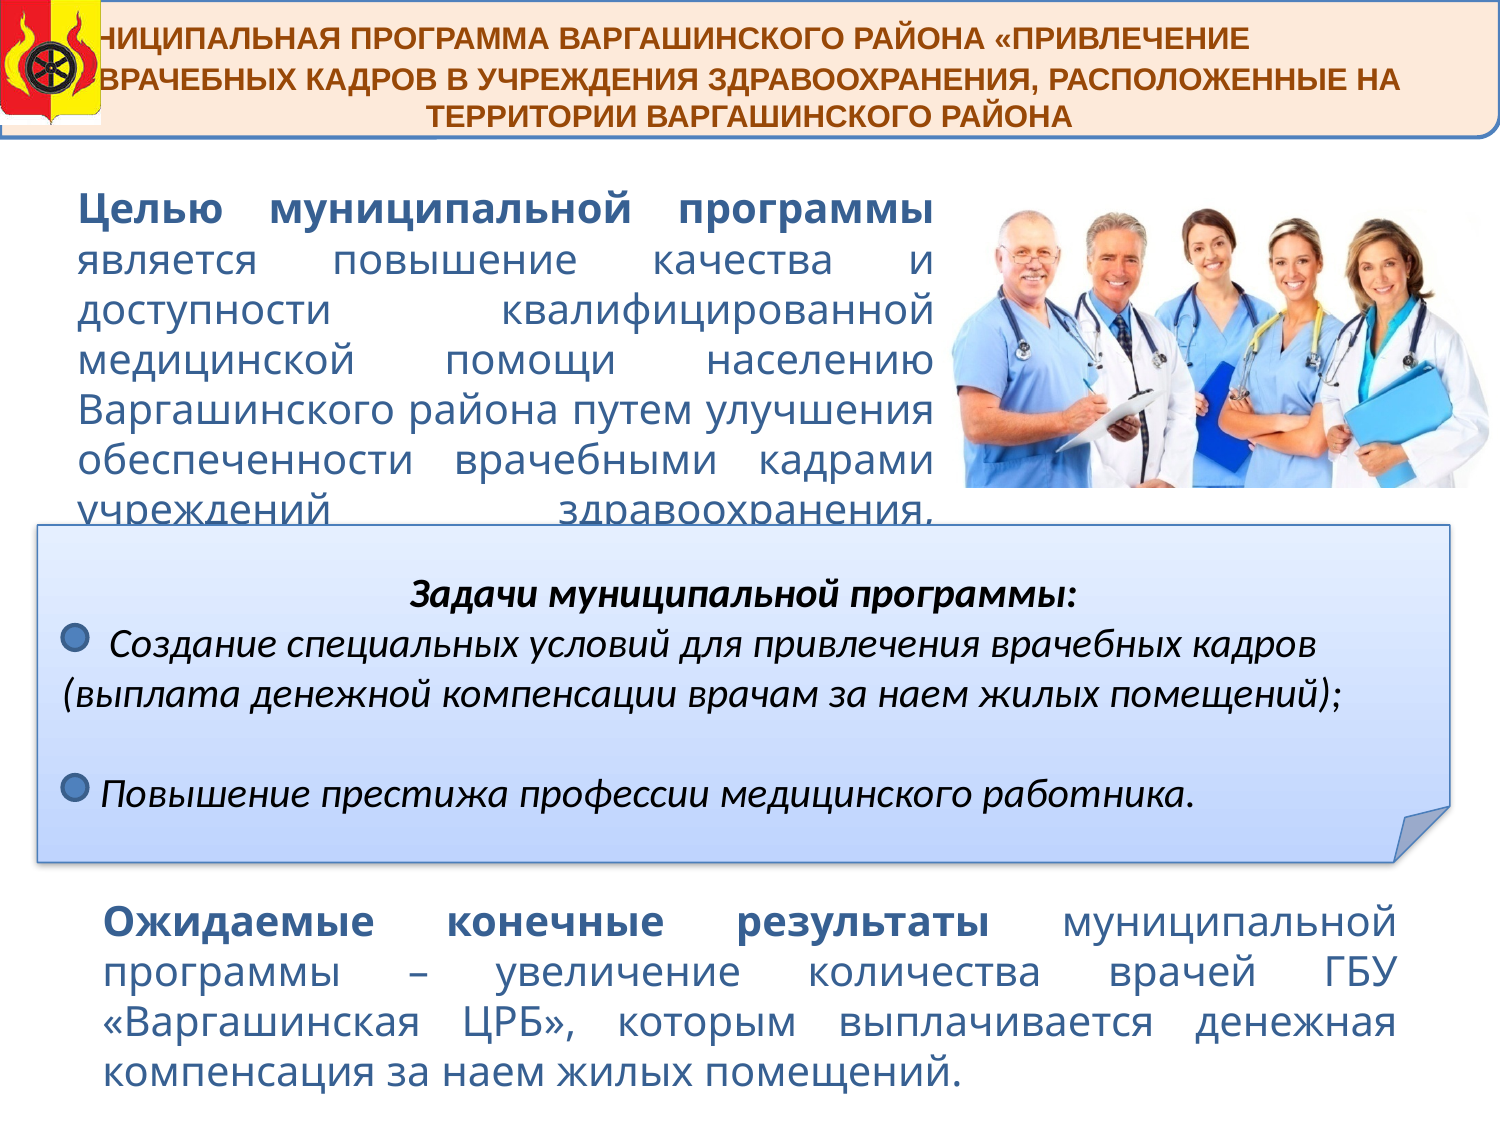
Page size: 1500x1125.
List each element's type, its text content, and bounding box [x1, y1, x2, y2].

text_box Целью муниципальной программы является повышение качества и доступности квалифицированной медицинской помощи населению Варгашинского района путем улучшения обеспеченности врачебными кадрами учреждений здравоохранения, расположенных на территории Варгашинского района. [62, 174, 950, 522]
text_box Ожидаемые конечные результаты муниципальной программы – увеличение количества врачей ГБУ «Варгашинская ЦРБ», которым выплачивается денежная компенсация за наем жилых помещений. [87, 887, 1413, 1103]
picture [0, 0, 102, 126]
text_box [60, 622, 90, 653]
text_box Задачи муниципальной программы: Создание специальных условий для привлечения врачебных кадров (выплата денежной компенсации врачам за наем жилых помещений); Повышение престижа профессии медицинского работника. [36, 524, 1451, 864]
picture [941, 187, 1500, 488]
text_box МУНИЦИПАЛЬНАЯ ПРОГРАММА ВАРГАШИНСКОГО РАЙОНА «ПРИВЛЕЧЕНИЕ ВРАЧЕБНЫХ КАДРОВ В УЧРЕЖДЕНИЯ ЗДРАВООХРАНЕНИЯ, РАСПОЛОЖЕННЫЕ НА ТЕРРИТОРИИ ВАРГАШИНСКОГО РАЙОНА [0, 0, 1500, 140]
text_box [60, 772, 90, 802]
